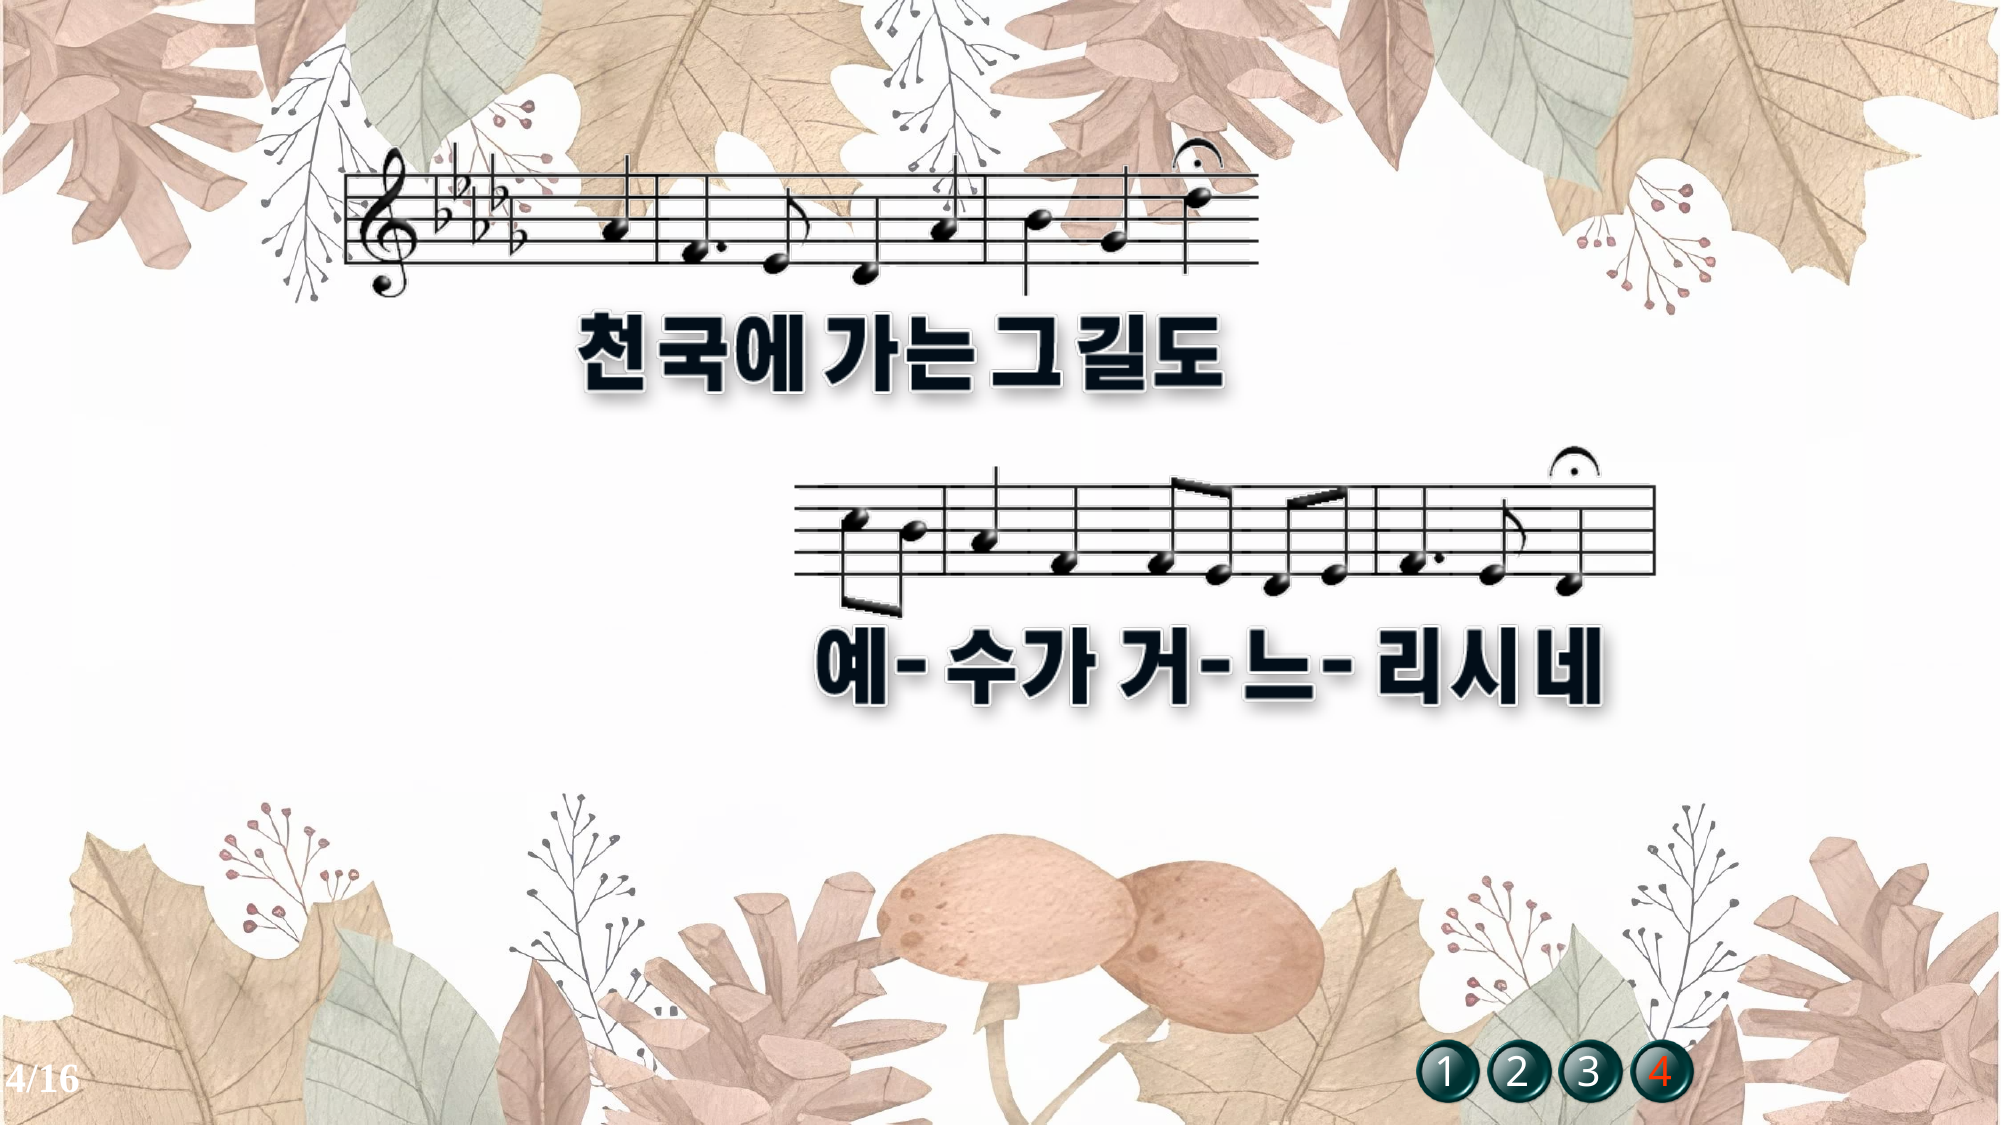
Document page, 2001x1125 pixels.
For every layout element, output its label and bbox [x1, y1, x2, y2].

picture [0, 0, 2001, 1125]
text_box [1555, 1035, 1626, 1106]
text_box [1413, 1035, 1484, 1106]
text_box [1484, 1035, 1555, 1106]
text_box [1627, 1035, 1697, 1106]
